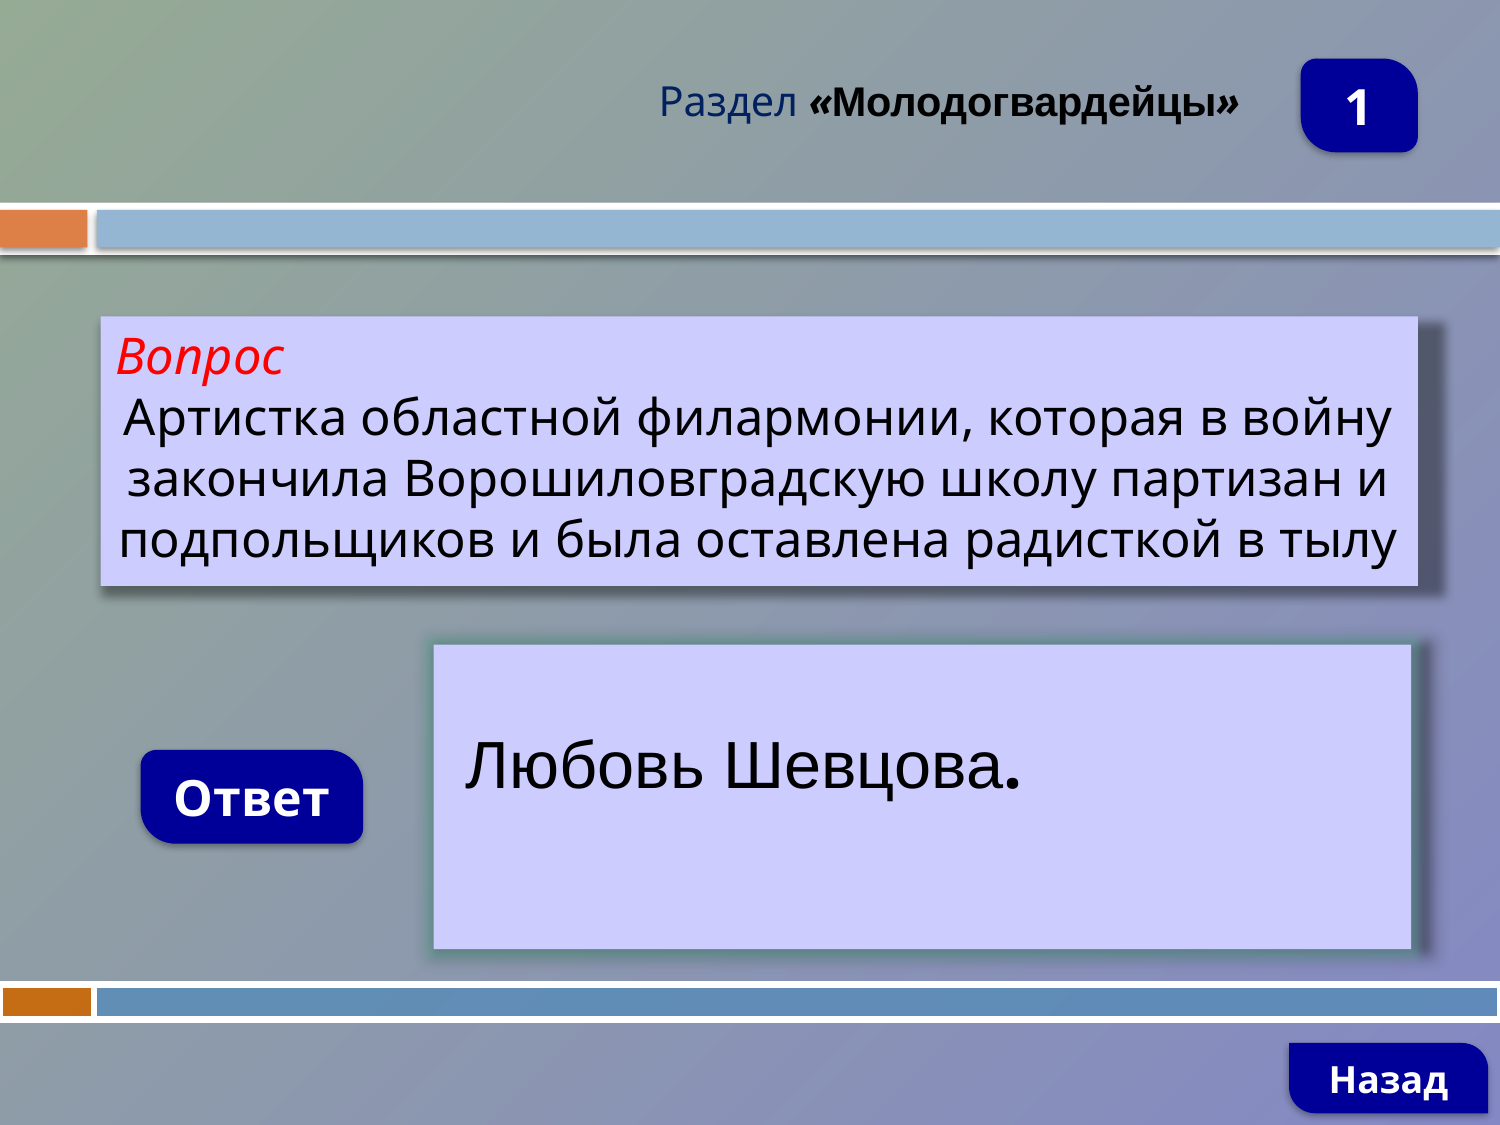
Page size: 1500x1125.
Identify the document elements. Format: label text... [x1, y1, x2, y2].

text_box 1 [1300, 58, 1418, 153]
text_box [92, 983, 1500, 1021]
text_box Раздел «Молодогвардейцы» [632, 46, 1266, 153]
text_box [0, 983, 92, 1021]
text_box Ответ [140, 749, 364, 844]
text_box Назад [1289, 1042, 1489, 1114]
list Вопрос Артистка областной филармонии, которая в войну закончила Ворошиловградскую школу партизан и подпольщиков и была оставлена радисткой в тылу [100, 316, 1419, 587]
text_box Любовь Шевцова. [433, 644, 1412, 950]
